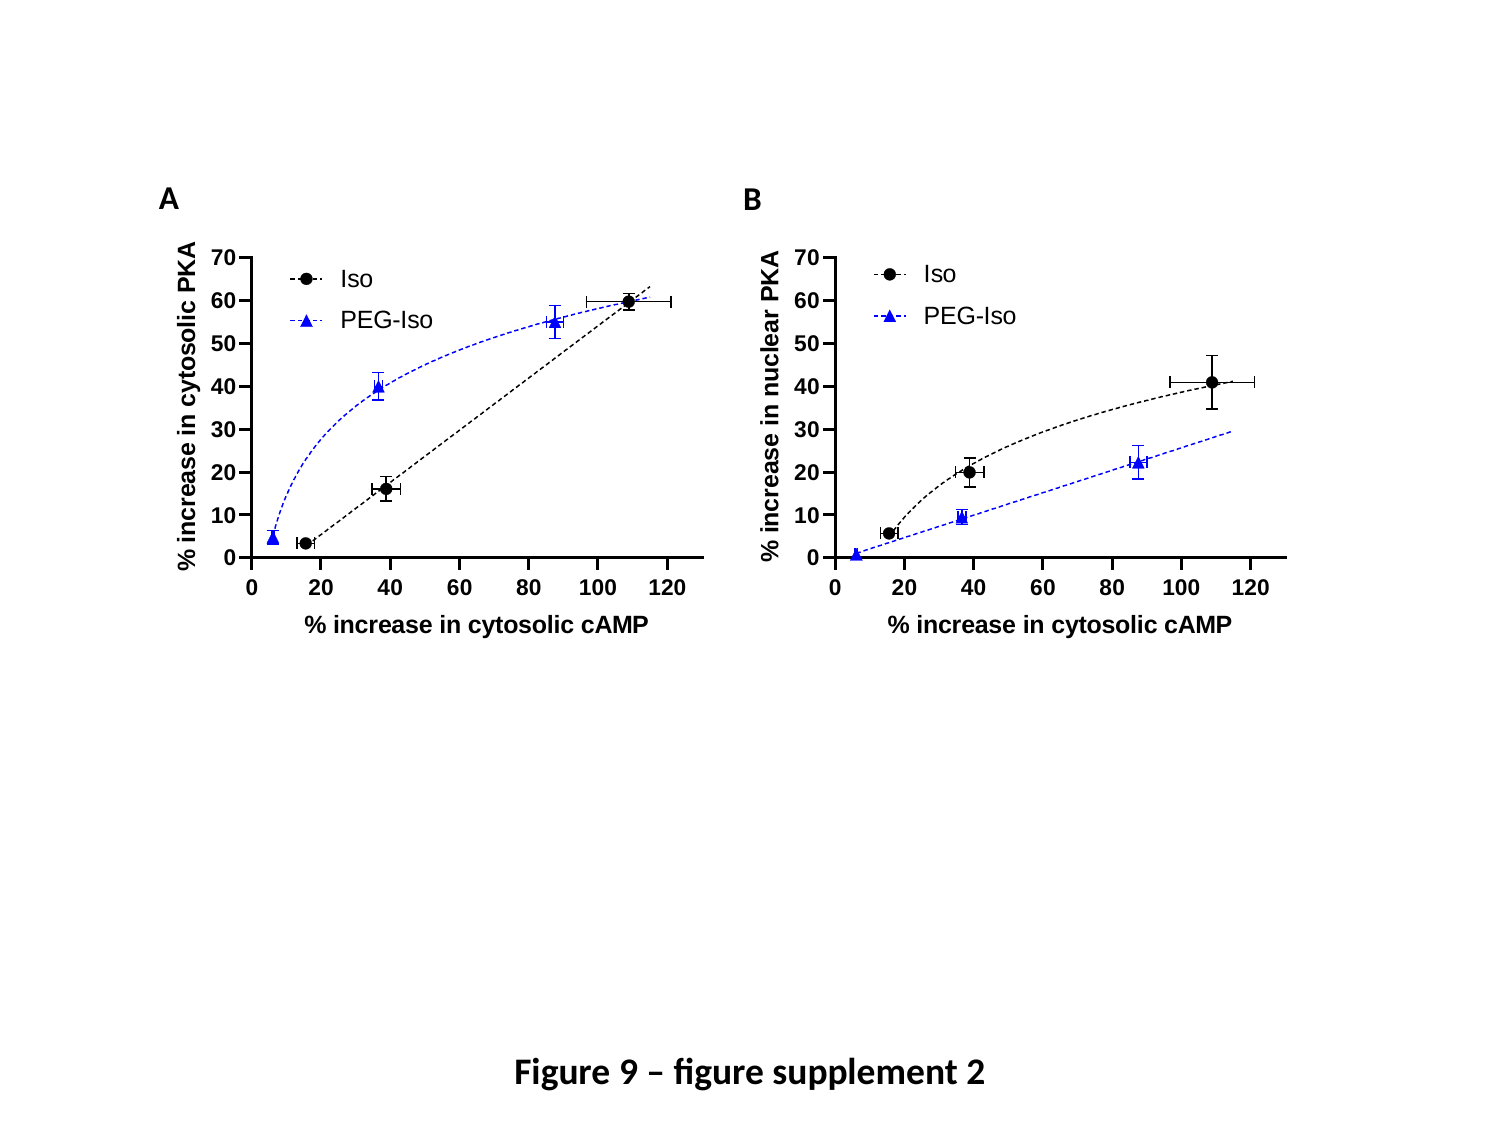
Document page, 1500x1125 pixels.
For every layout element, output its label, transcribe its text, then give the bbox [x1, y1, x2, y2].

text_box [143, 169, 778, 661]
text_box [778, 215, 1355, 661]
text_box Figure 9 – figure supplement 2 [411, 1039, 1089, 1100]
